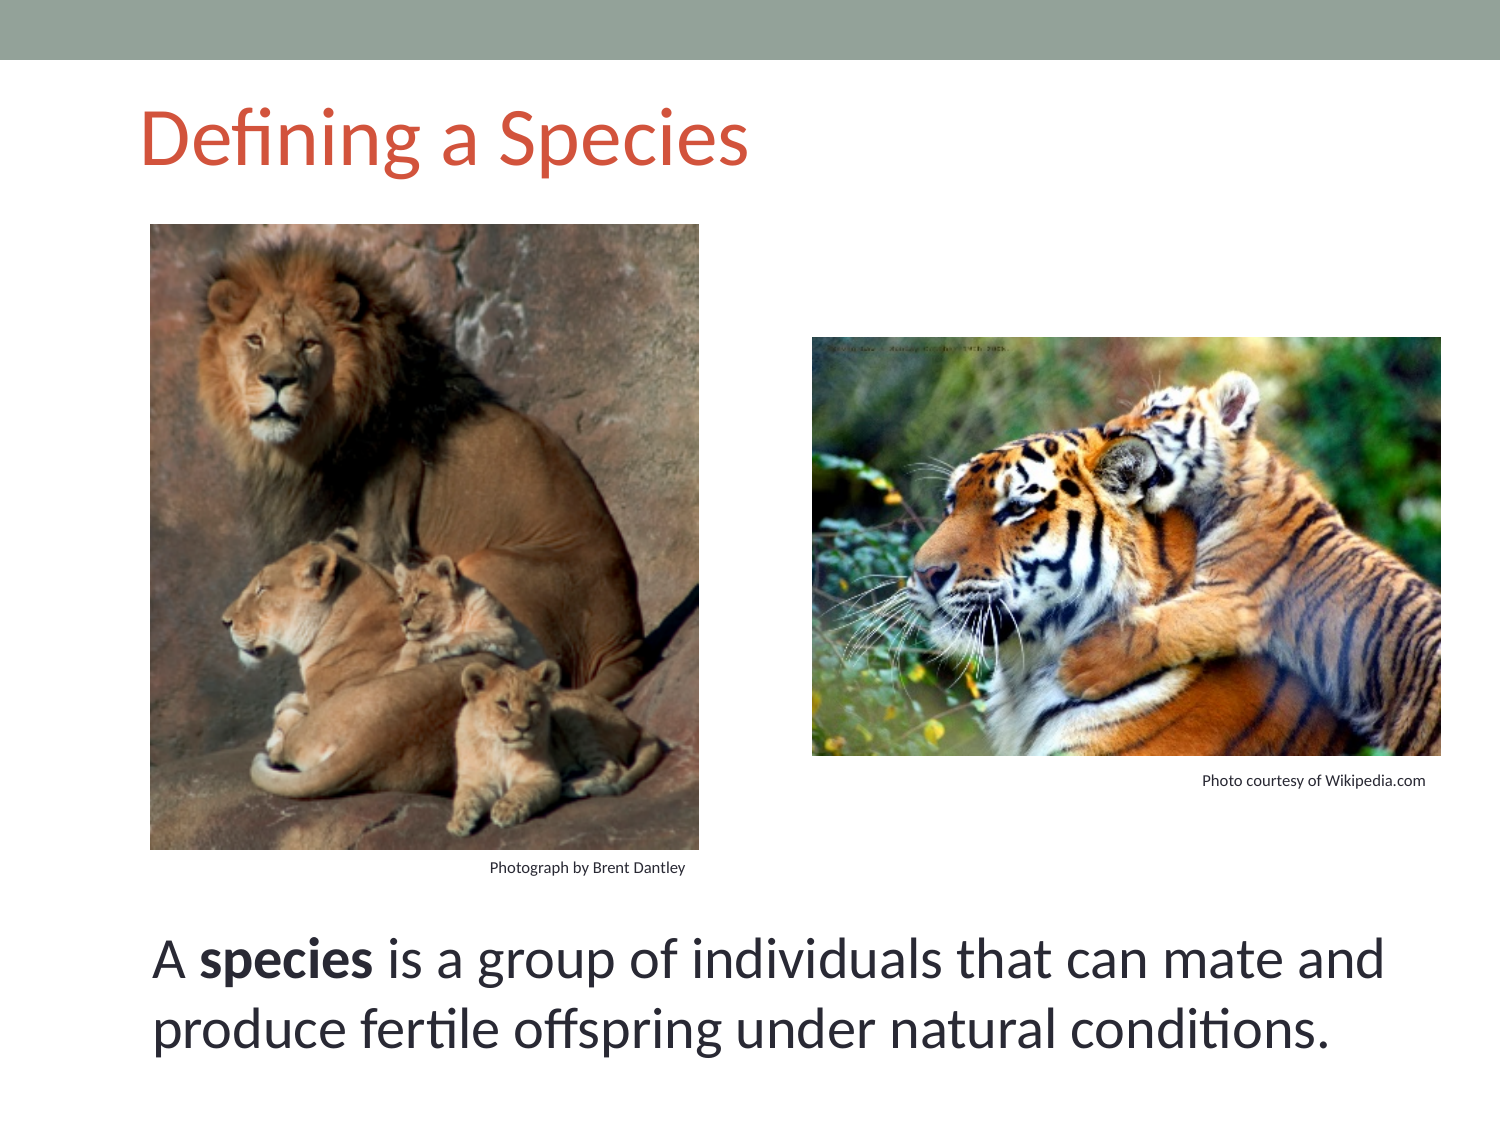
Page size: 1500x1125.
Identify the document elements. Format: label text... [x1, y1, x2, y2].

text_box A species is a group of individuals that can mate and produce fertile offspring under natural conditions. [137, 912, 1463, 1068]
picture [812, 337, 1441, 756]
text_box Photo courtesy of Wikipedia.com [1187, 762, 1455, 798]
text_box Photograph by Brent Dantley [474, 849, 716, 885]
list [149, 224, 699, 851]
text_box Defining a Species [125, 75, 1363, 190]
